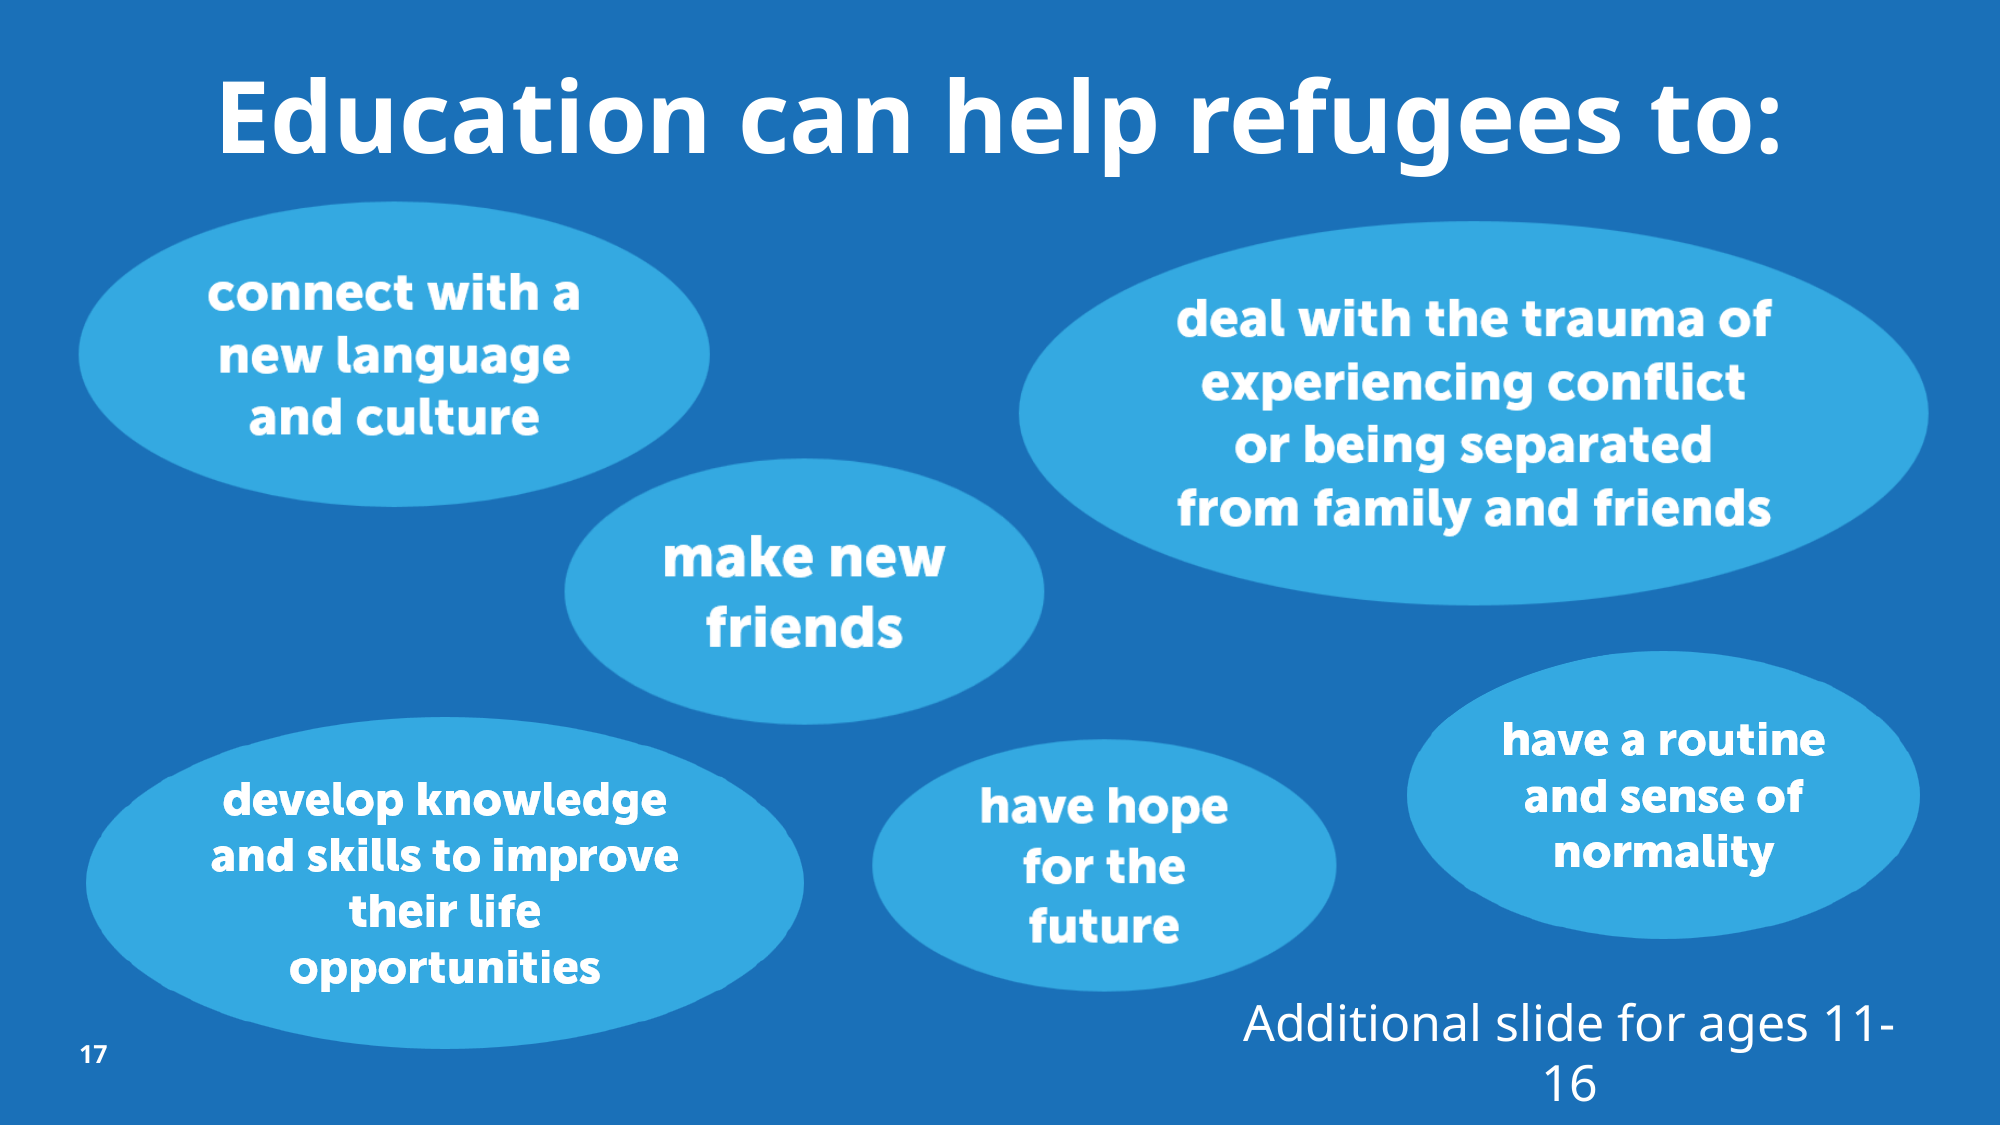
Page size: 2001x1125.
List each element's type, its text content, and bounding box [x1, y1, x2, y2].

picture [1398, 646, 2000, 962]
title Education can help refugees to: [197, 46, 1803, 249]
text_box Additional slide for ages 11-16 [1211, 995, 1928, 1108]
slide_number 17 [79, 1052, 197, 1073]
picture [44, 182, 1956, 1052]
